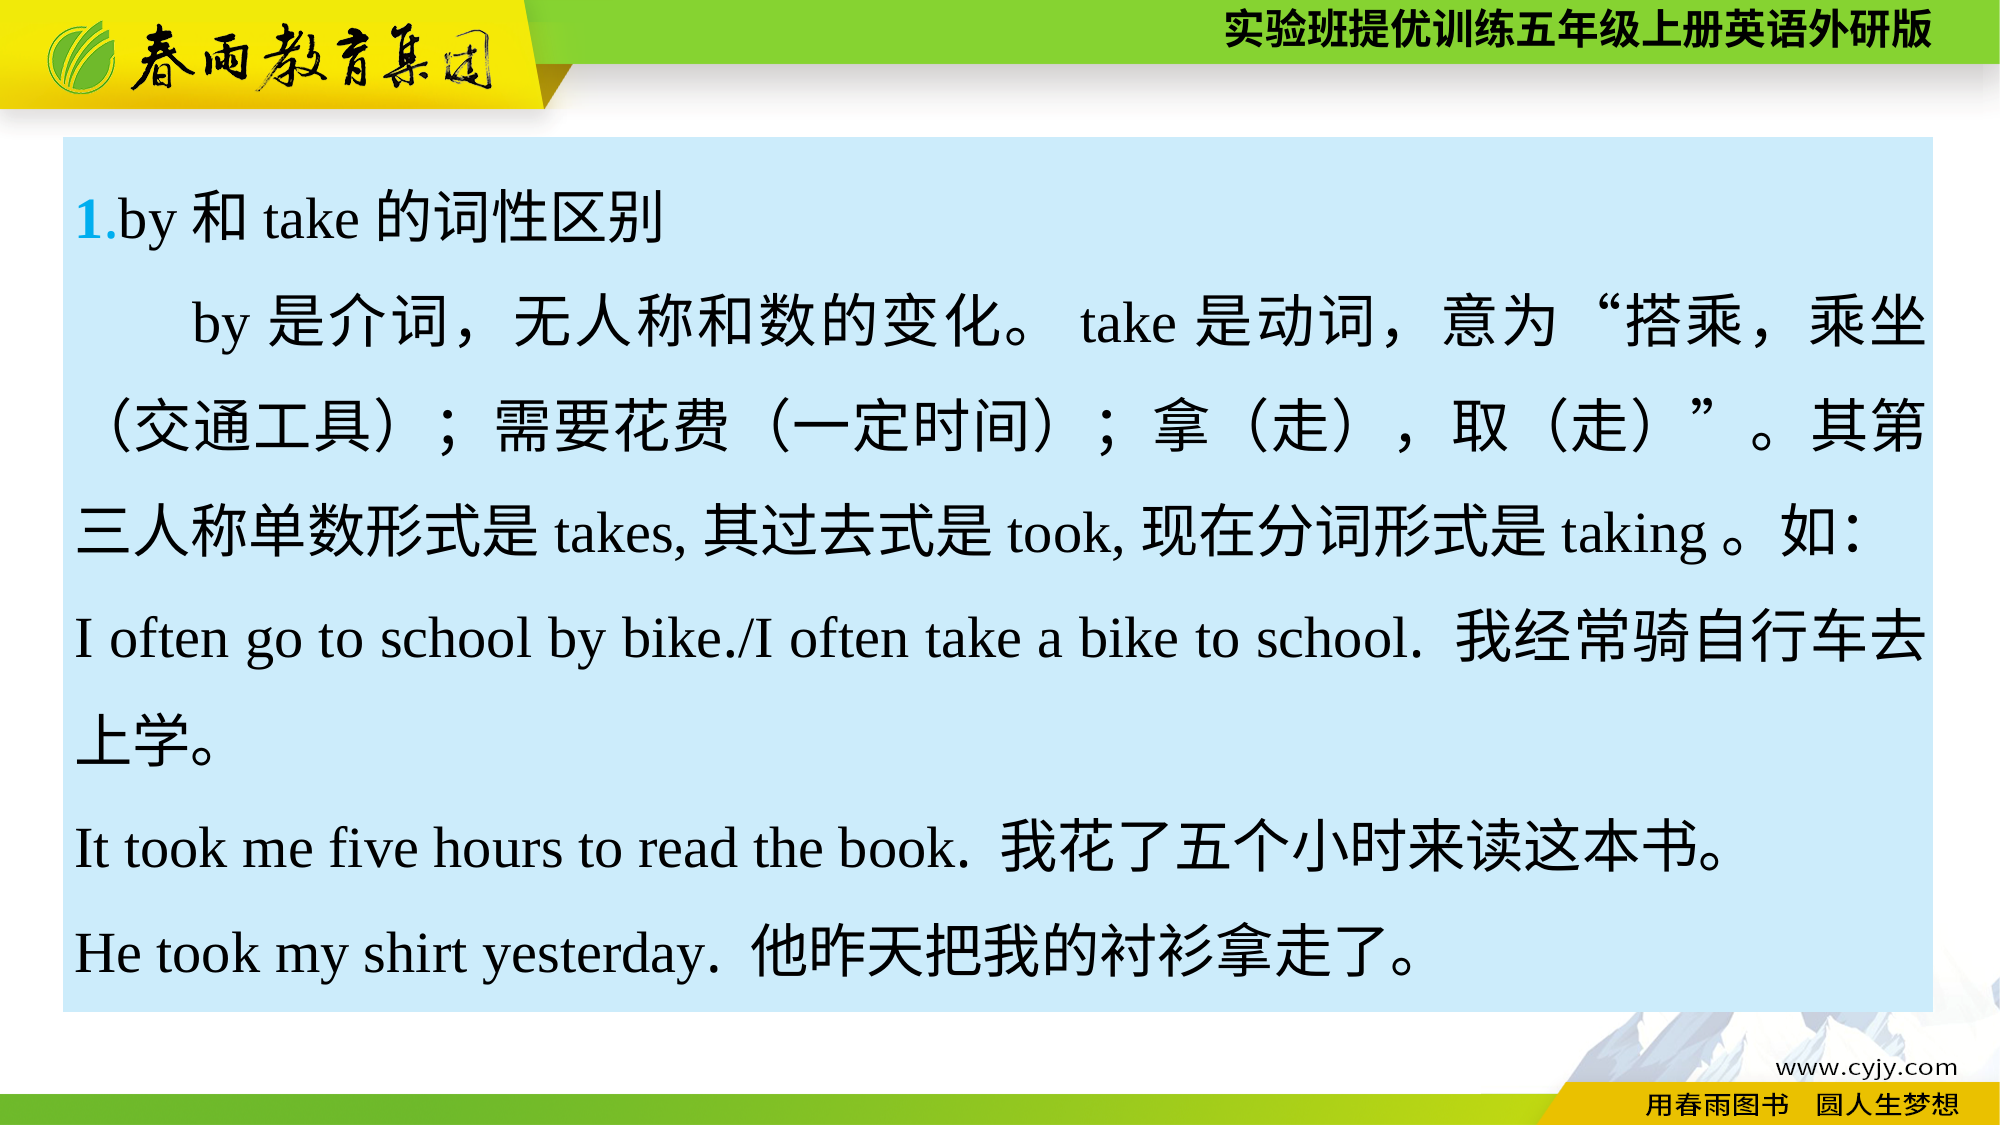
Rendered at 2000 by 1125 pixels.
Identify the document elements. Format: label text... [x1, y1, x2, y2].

picture [0, 0, 2000, 1125]
list 1.by和take的词性区别 by是介词，无人称和数的变化。take是动词，意为“搭乘，乘坐（交通工具）；需要花费（一定时间）；拿（走），取（走）”。其第三人称单数形式是takes,其过去式是took,现在分词形式是taking。如： I often go to school by bike./I often take a bike to school. 我经常骑自行车去上学。 It took me five hours to read the book. 我花了五个小时来读这本书。 He took my shirt yesterday. 他昨天把我的衬衫拿走了。 [1934, 137, 1944, 1001]
